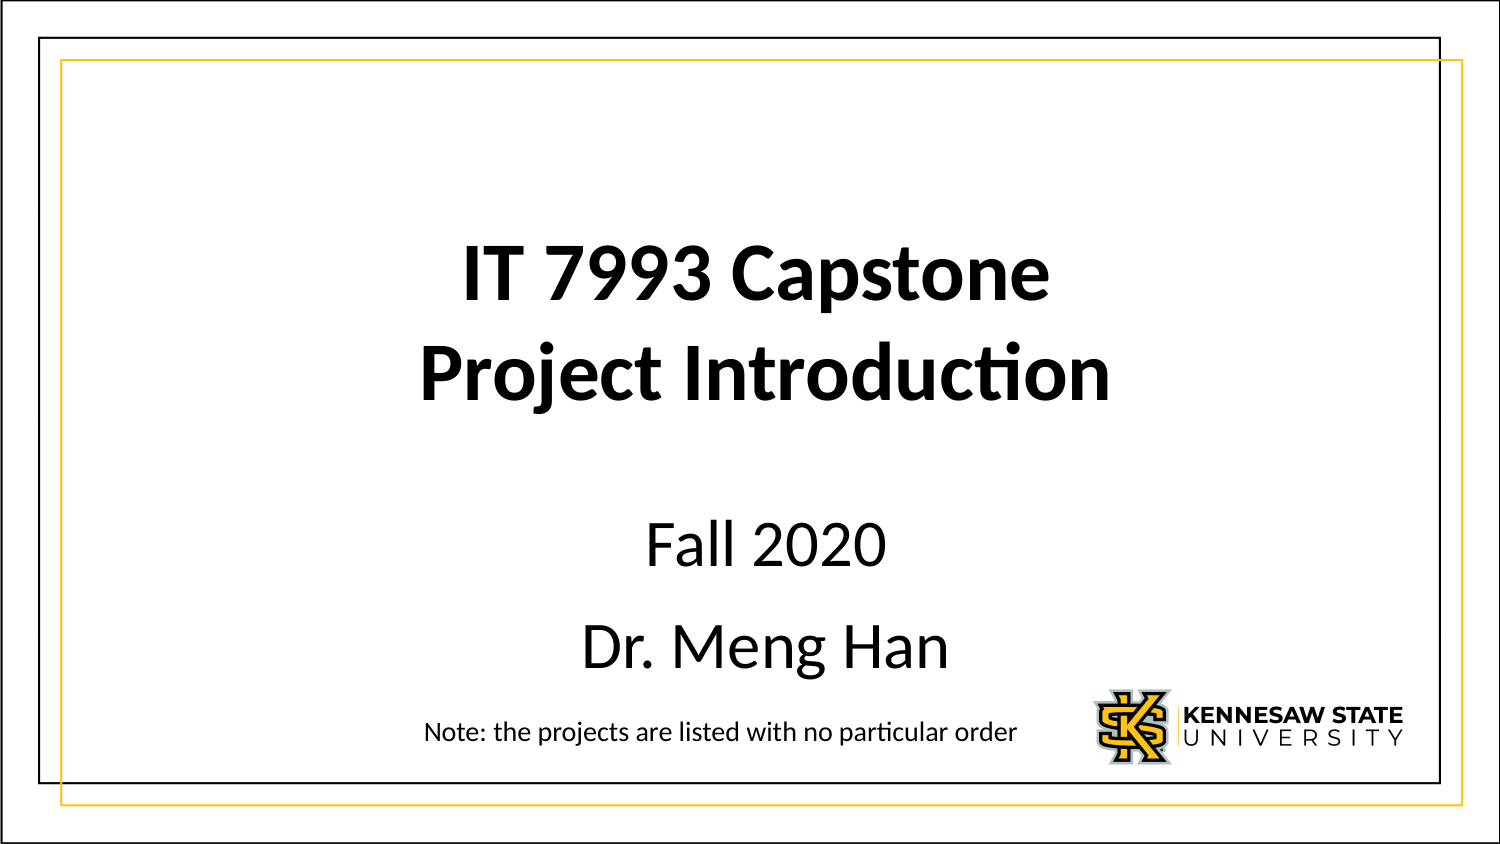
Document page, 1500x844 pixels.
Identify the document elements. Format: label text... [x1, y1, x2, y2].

picture [0, 0, 1500, 844]
text_box IT 7993 Capstone Project Introduction Fall 2020 Dr. Meng Han [294, 209, 1238, 690]
text_box Note: the projects are listed with no particular order [409, 705, 1298, 755]
